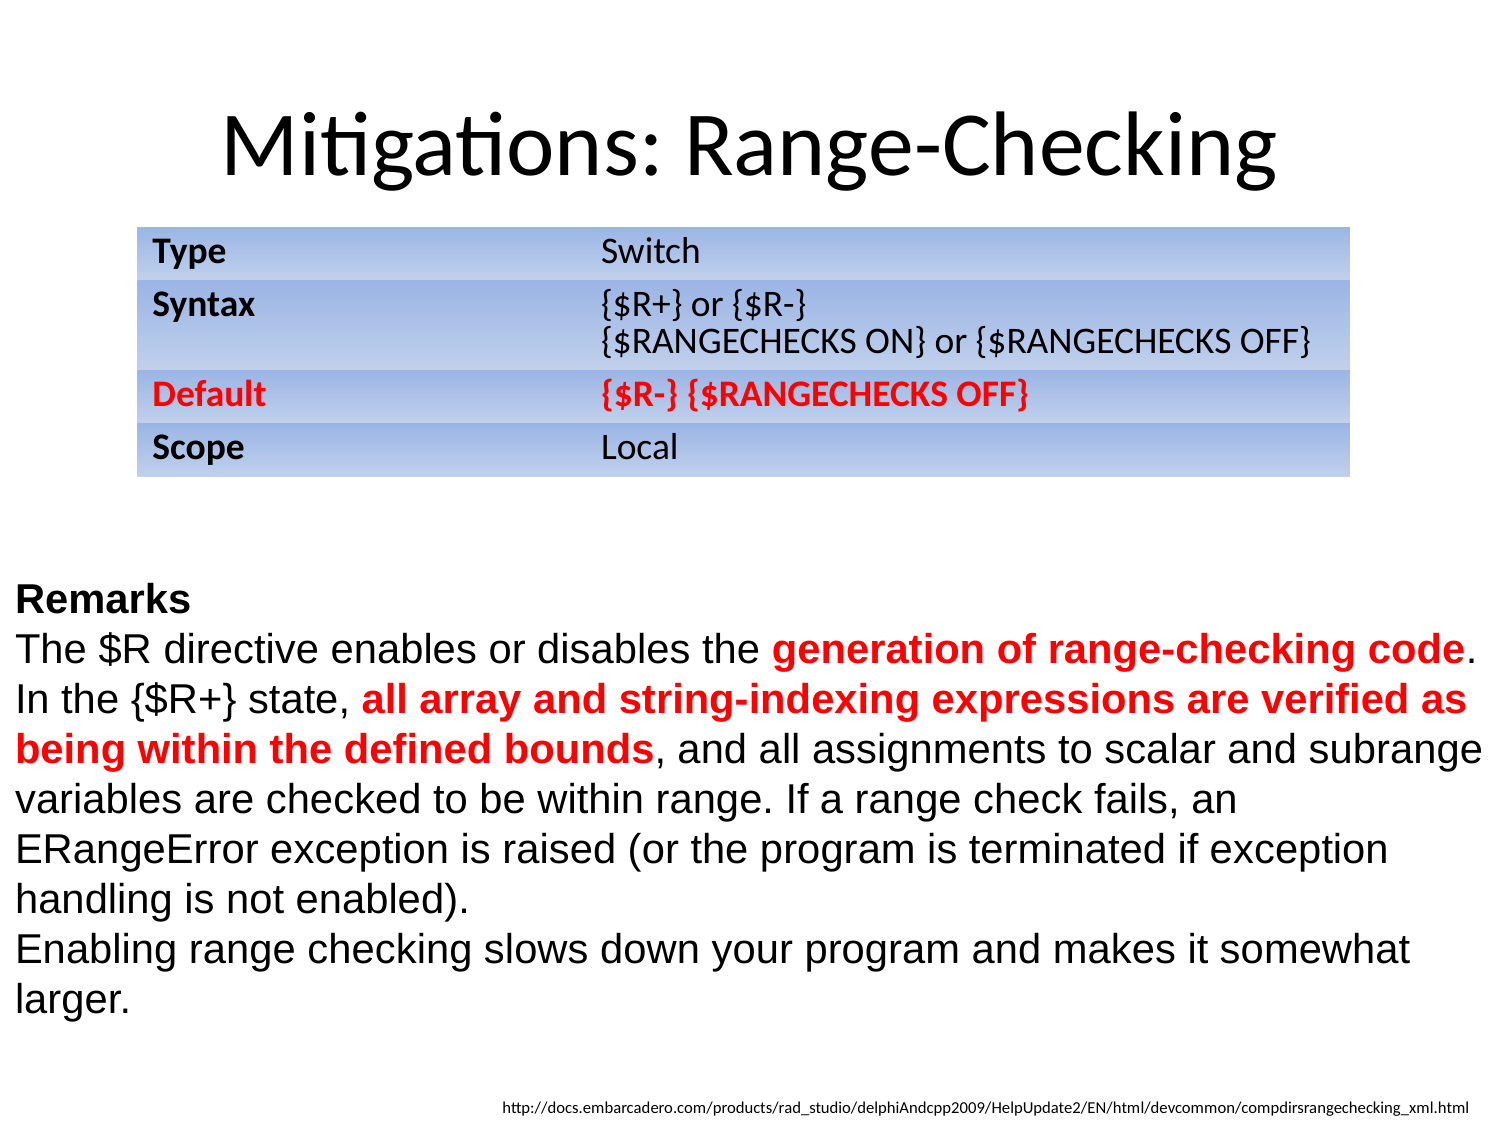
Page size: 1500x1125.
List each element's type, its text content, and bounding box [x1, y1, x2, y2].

table_cell {$R-} {$RANGECHECKS OFF} [586, 371, 1350, 424]
title Mitigations: Range-Checking [75, 45, 1425, 233]
table_cell Syntax [137, 280, 586, 371]
table_cell Default [137, 371, 586, 424]
text_box Remarks The $R directive enables or disables the generation of range-checking code. In the {$R+} state, all array and string-indexing expressions are verified as being within the defined bounds, and all assignments to scalar and subrange variables are checked to be within range. If a range check fails, an ERangeError exception is raised (or the program is terminated if exception handling is not enabled). Enabling range checking slows down your program and makes it somewhat larger. [0, 564, 1500, 1030]
text_box http://docs.embarcadero.com/products/rad_studio/delphiAndcpp2009/HelpUpdate2/EN/html/devcommon/compdirsrangechecking_xml.html [487, 1089, 1500, 1125]
table_header Type [137, 227, 586, 280]
table_cell {$R+} or {$R-} {$RANGECHECKS ON} or {$RANGECHECKS OFF} [586, 280, 1350, 371]
table_header Switch [586, 227, 1350, 280]
table_cell Local [586, 424, 1350, 476]
table_cell Scope [137, 424, 586, 476]
